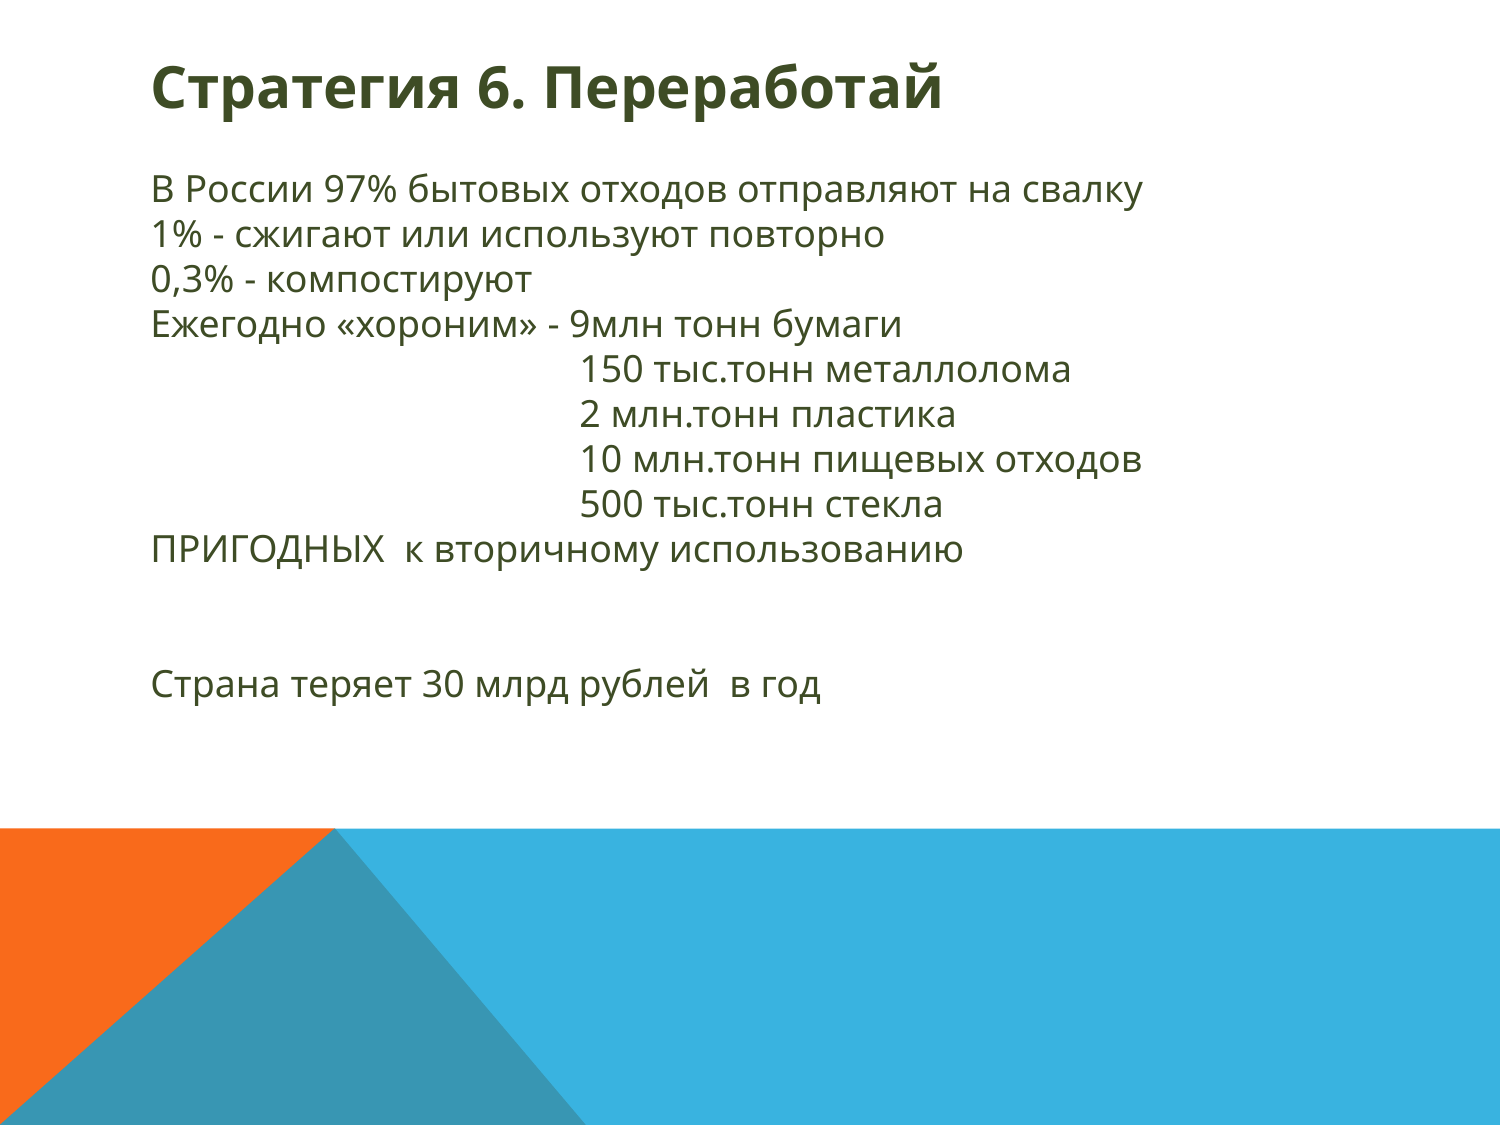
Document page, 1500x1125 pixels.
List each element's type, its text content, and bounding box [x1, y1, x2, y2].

text_box Стратегия 6. Переработай В России 97% бытовых отходов отправляют на свалку 1% - сжигают или используют повторно 0,3% - компостируют Ежегодно «хороним» - 9млн тонн бумаги 150 тыс.тонн металлолома 2 млн.тонн пластика 10 млн.тонн пищевых отходов 500 тыс.тонн стекла ПРИГОДНЫХ к вторичному использованию Страна теряет 30 млрд рублей в год [135, 42, 1435, 713]
